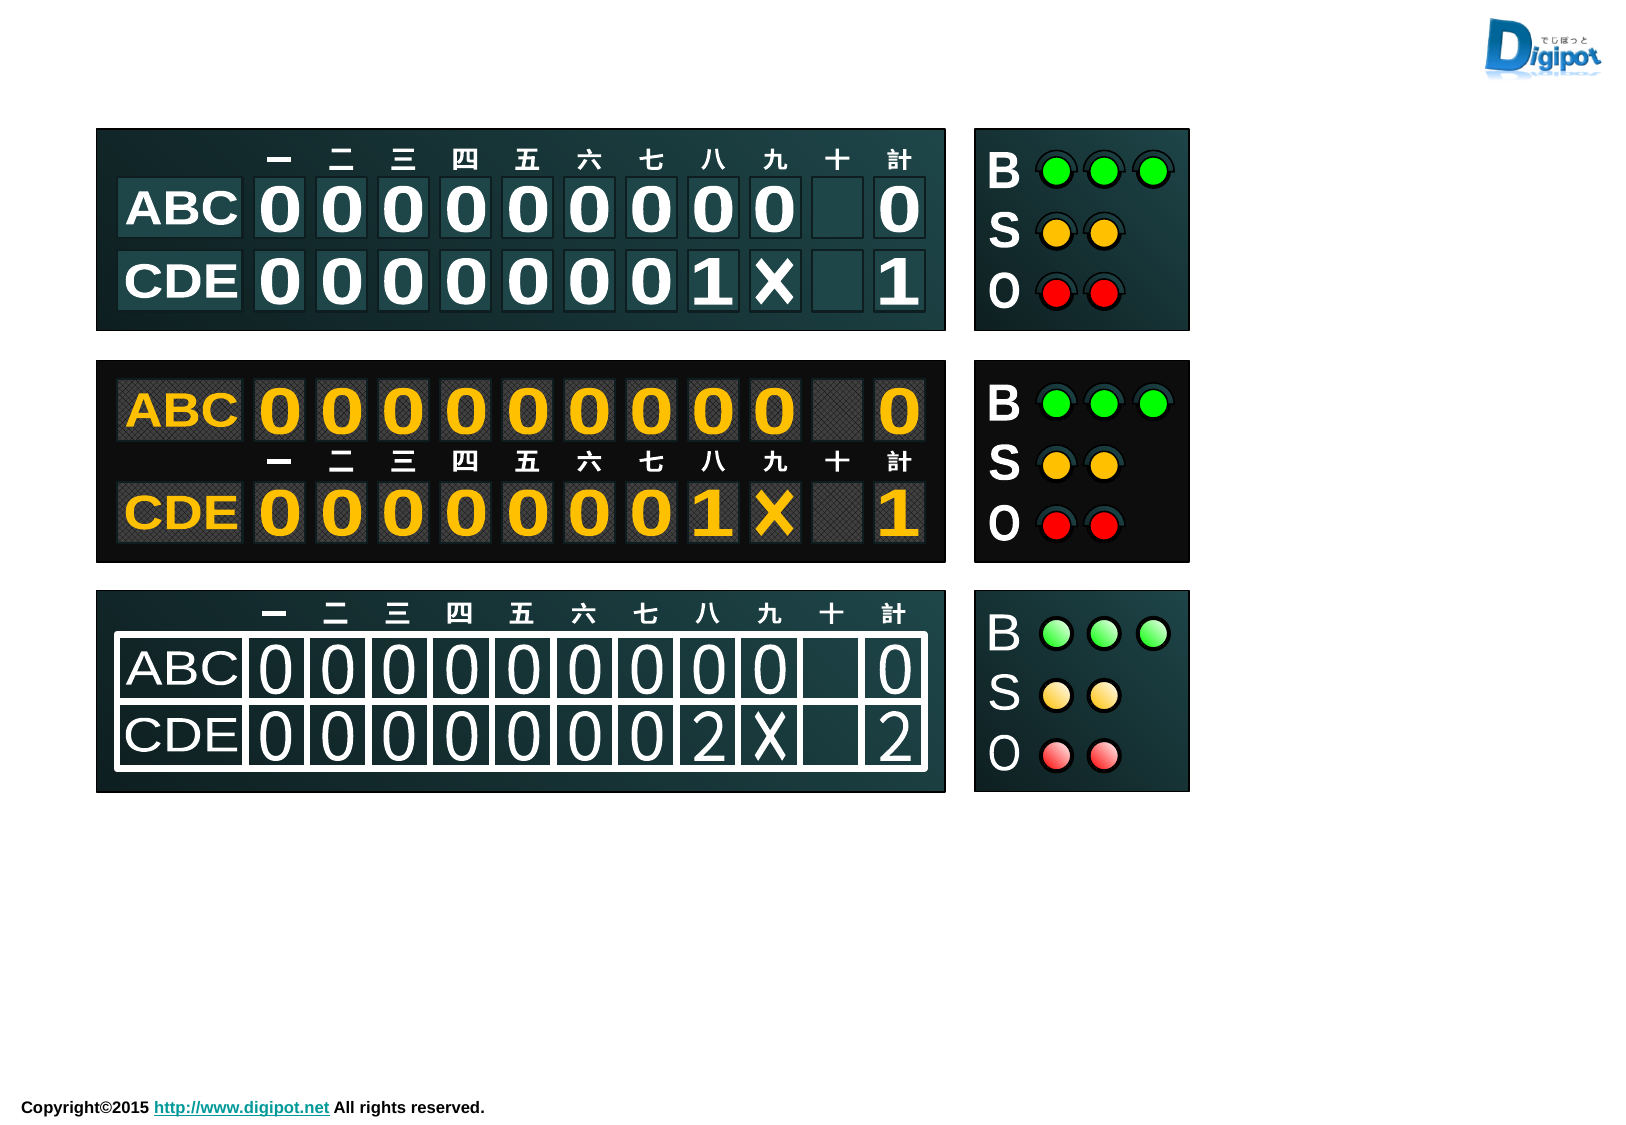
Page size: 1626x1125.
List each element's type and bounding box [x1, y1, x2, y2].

text_box [974, 128, 1190, 331]
text_box [974, 360, 1190, 563]
text_box [96, 360, 946, 563]
text_box [96, 128, 946, 331]
text_box [96, 590, 946, 793]
text_box [974, 590, 1190, 792]
picture [1485, 18, 1602, 82]
